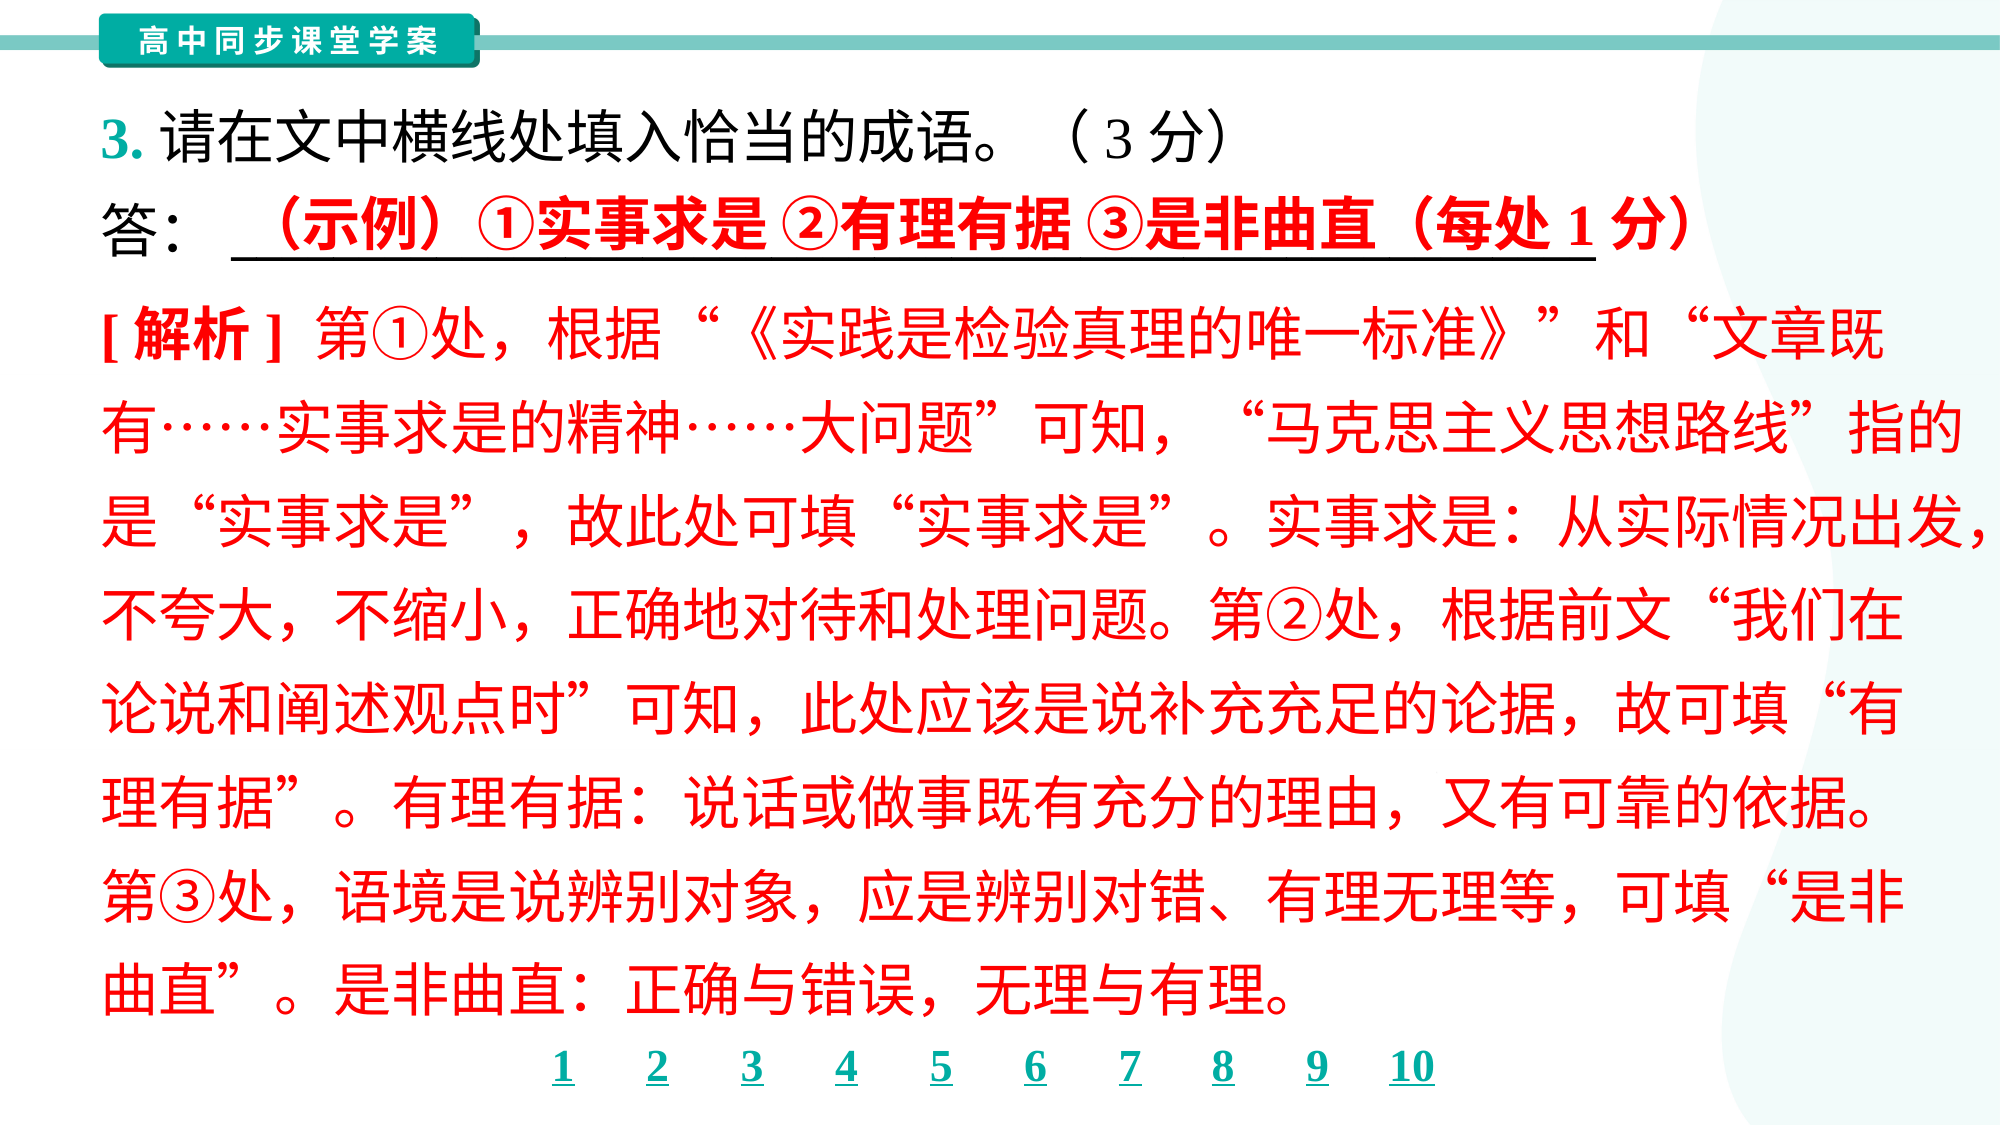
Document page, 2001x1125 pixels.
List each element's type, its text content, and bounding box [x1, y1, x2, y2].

text_box 3.请在文中横线处填入恰当的成语。（3分） 答：_____________________________________________________ [100, 76, 1899, 265]
text_box [解析] 第①处，根据“《实践是检验真理的唯一标准》”和“文章既 有……实事求是的精神……大问题”可知，“马克思主义思想路线”指的 是“实事求是”，故此处可填“实事求是”。实事求是：从实际情况出发， 不夸大，不缩小，正确地对待和处理问题。第②处，根据前文“我们在 论说和阐述观点时”可知，此处应该是说补充充足的论据，故可填“有 理有据”。有理有据：说话或做事既有充分的理由，又有可靠的依据。 第③处，语境是说辨别对象，应是辨别对错、有理无理等，可填“是非 曲直”。是非曲直：正确与错误，无理与有理。 [100, 273, 1899, 1024]
picture [0, 0, 2000, 1125]
text_box （示例）①实事求是 ②有理有据 ③是非曲直（每处1分） [216, 164, 1754, 257]
